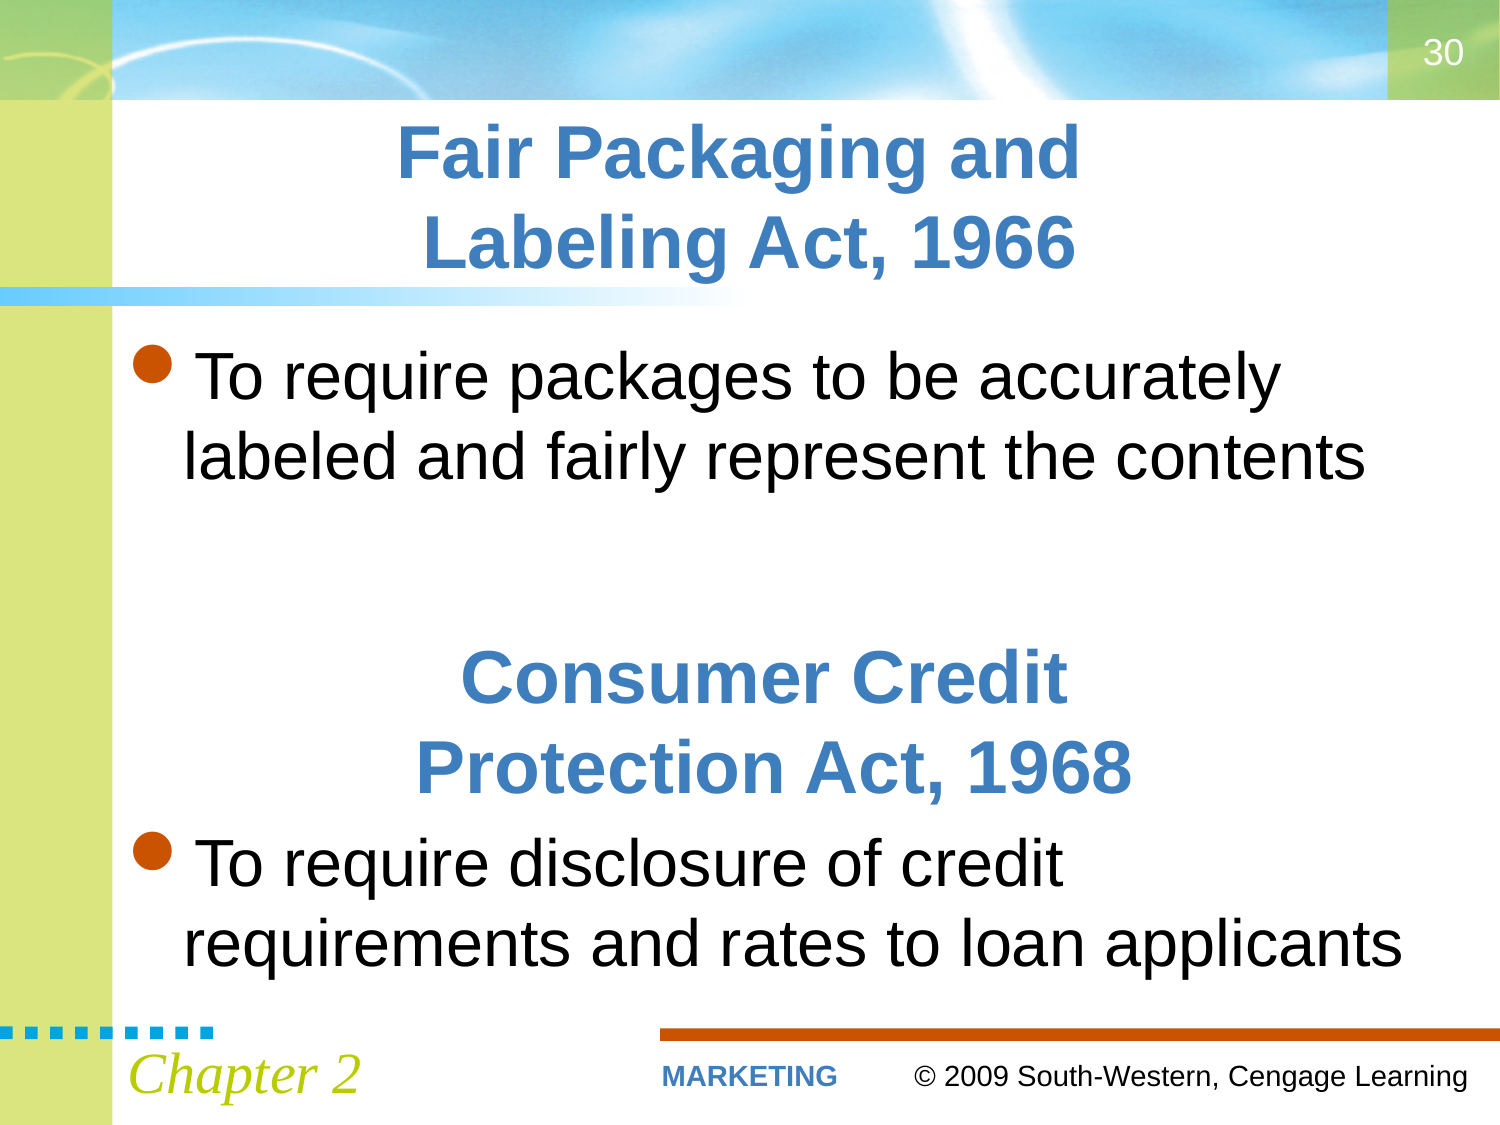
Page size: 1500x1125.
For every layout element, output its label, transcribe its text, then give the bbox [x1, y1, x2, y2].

footer Chapter 2 [112, 1012, 638, 1113]
text_box To require disclosure of credit requirements and rates to loan applicants [112, 812, 1438, 1000]
slide_number 30 [1387, 0, 1500, 101]
list To require packages to be accurately labeled and fairly represent the contents [112, 324, 1388, 812]
text_box Consumer Credit Protection Act, 1968 [137, 624, 1413, 812]
title Fair Packaging and Labeling Act, 1966 [112, 99, 1388, 288]
